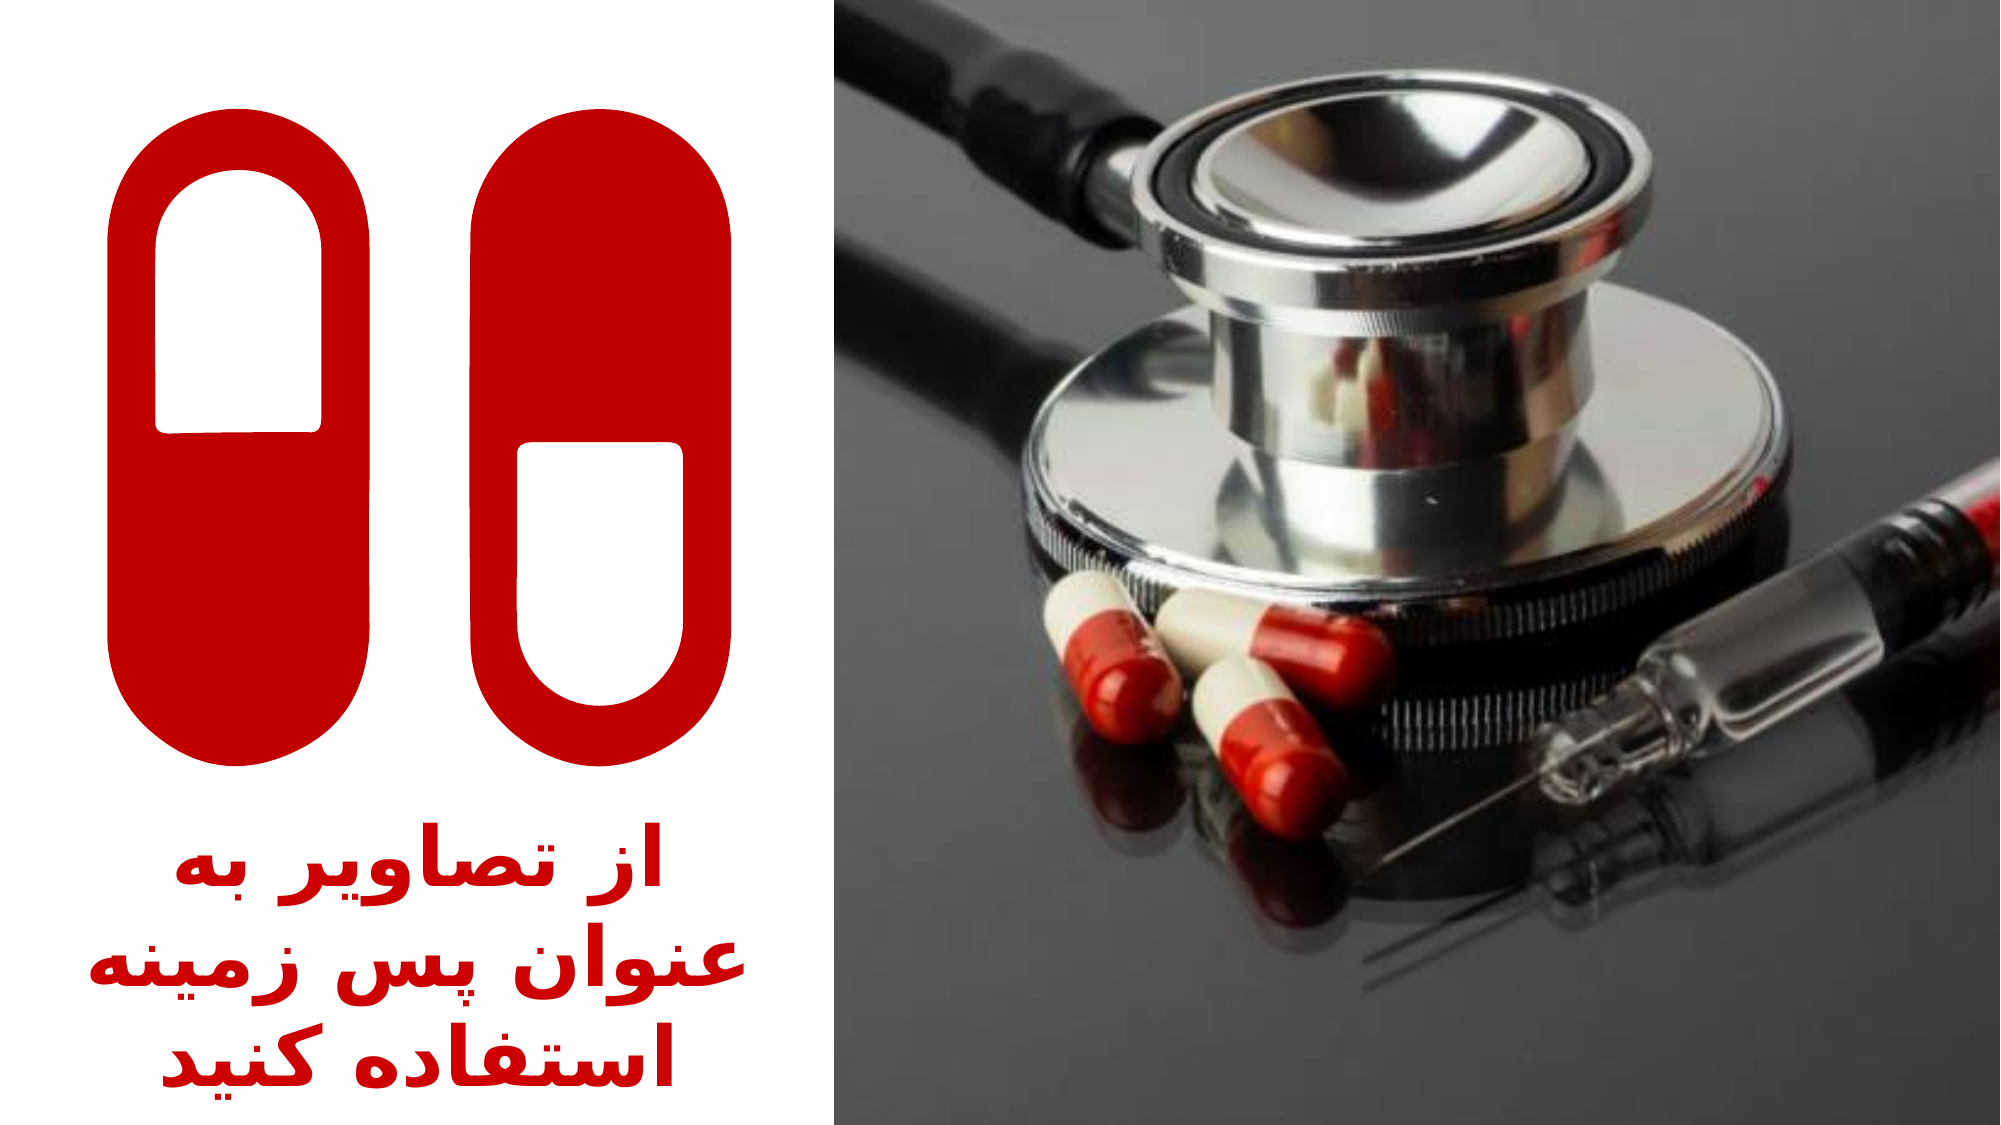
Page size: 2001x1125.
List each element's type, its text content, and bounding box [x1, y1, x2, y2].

title از تصاویر به عنوان پس زمینه استفاده کنید [29, 819, 809, 1087]
picture [833, 0, 2000, 1125]
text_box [107, 97, 732, 776]
